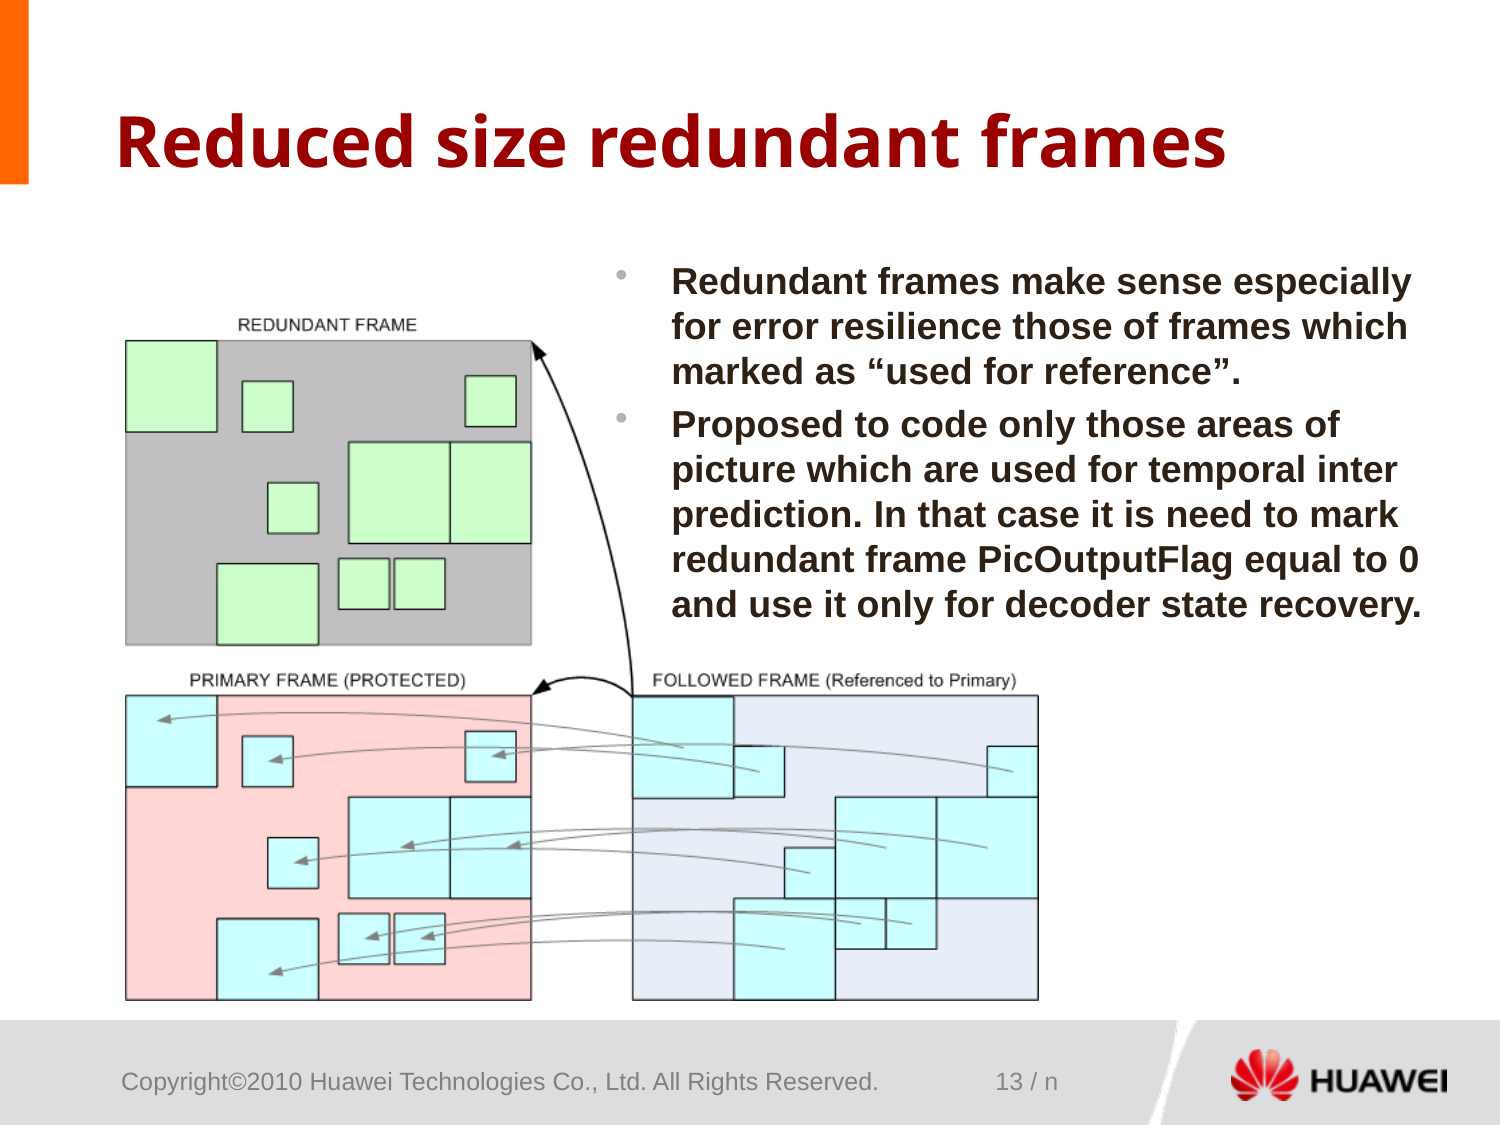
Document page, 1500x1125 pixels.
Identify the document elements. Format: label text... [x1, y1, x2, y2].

picture [0, 1020, 1500, 1125]
title Reduced size redundant frames [99, 45, 1447, 233]
picture [124, 312, 1039, 1002]
list Redundant frames make sense especially for error resilience those of frames which marked as “used for reference”. Proposed to code only those areas of picture which are used for temporal inter prediction. In that case it is need to mark redundant frame PicOutputFlag equal to 0 and use it only for decoder state recovery. [600, 249, 1456, 650]
